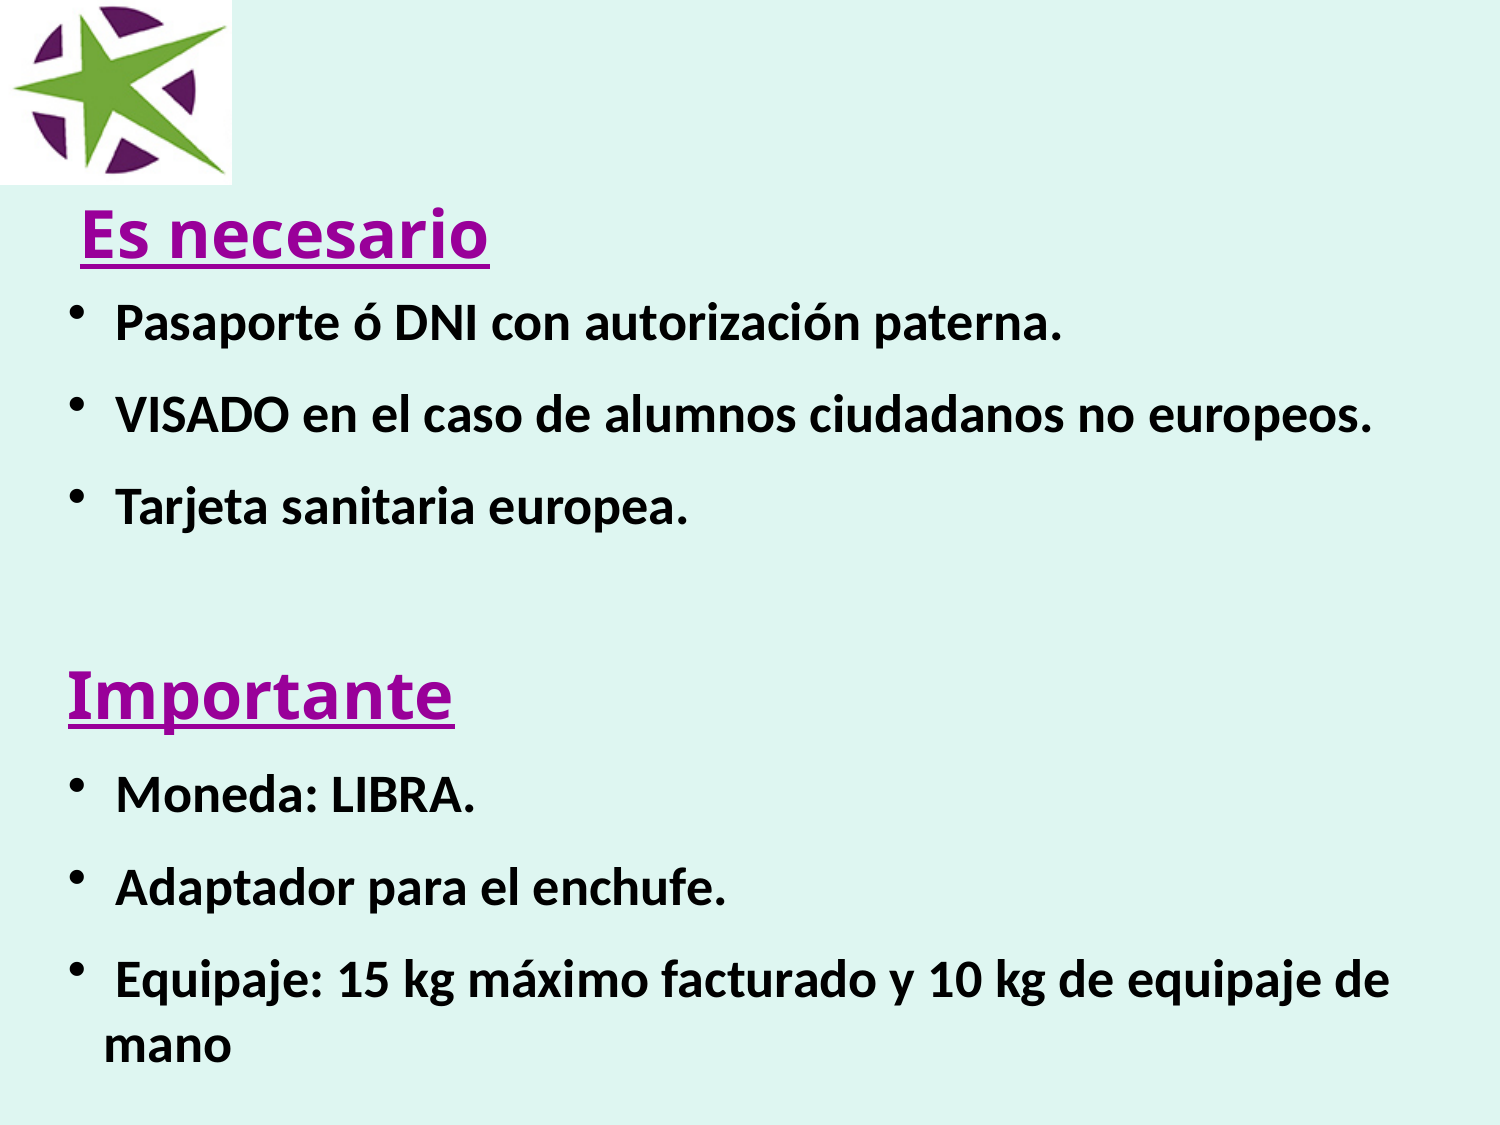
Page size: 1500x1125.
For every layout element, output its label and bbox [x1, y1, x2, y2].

text_box [52, 184, 1424, 555]
picture [0, 0, 232, 185]
text_box [52, 645, 1412, 1093]
